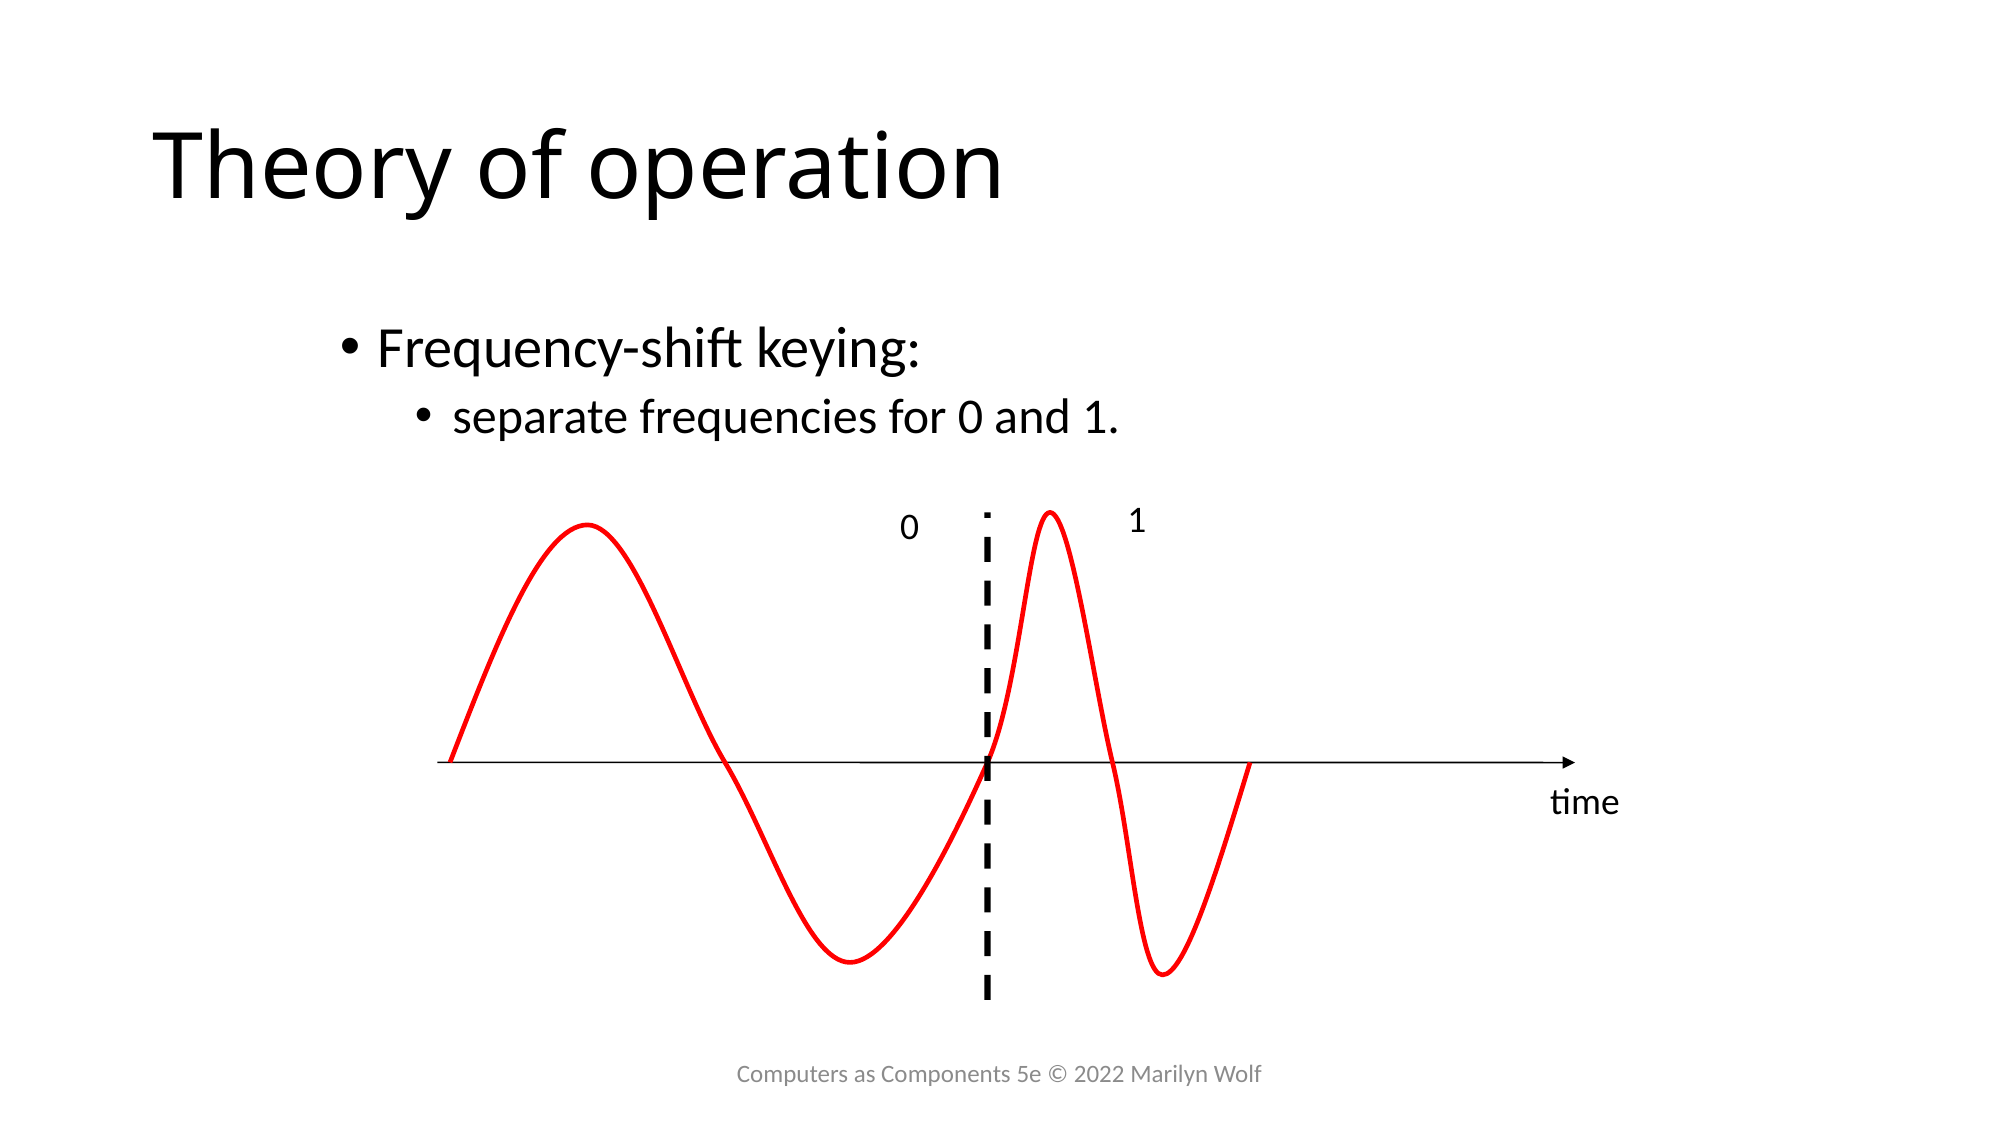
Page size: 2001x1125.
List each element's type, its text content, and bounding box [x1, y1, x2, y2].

text_box [450, 524, 987, 963]
text_box 0 [885, 494, 934, 554]
list Frequency-shift keying: separate frequencies for 0 and 1. [324, 309, 1667, 500]
footer Computers as Components 5e © 2022 Marilyn Wolf [662, 1042, 1338, 1103]
text_box 1 [1112, 487, 1162, 548]
text_box [1251, 756, 1576, 769]
title Theory of operation [137, 59, 1863, 278]
text_box [988, 512, 1251, 975]
text_box time [1535, 769, 1635, 829]
